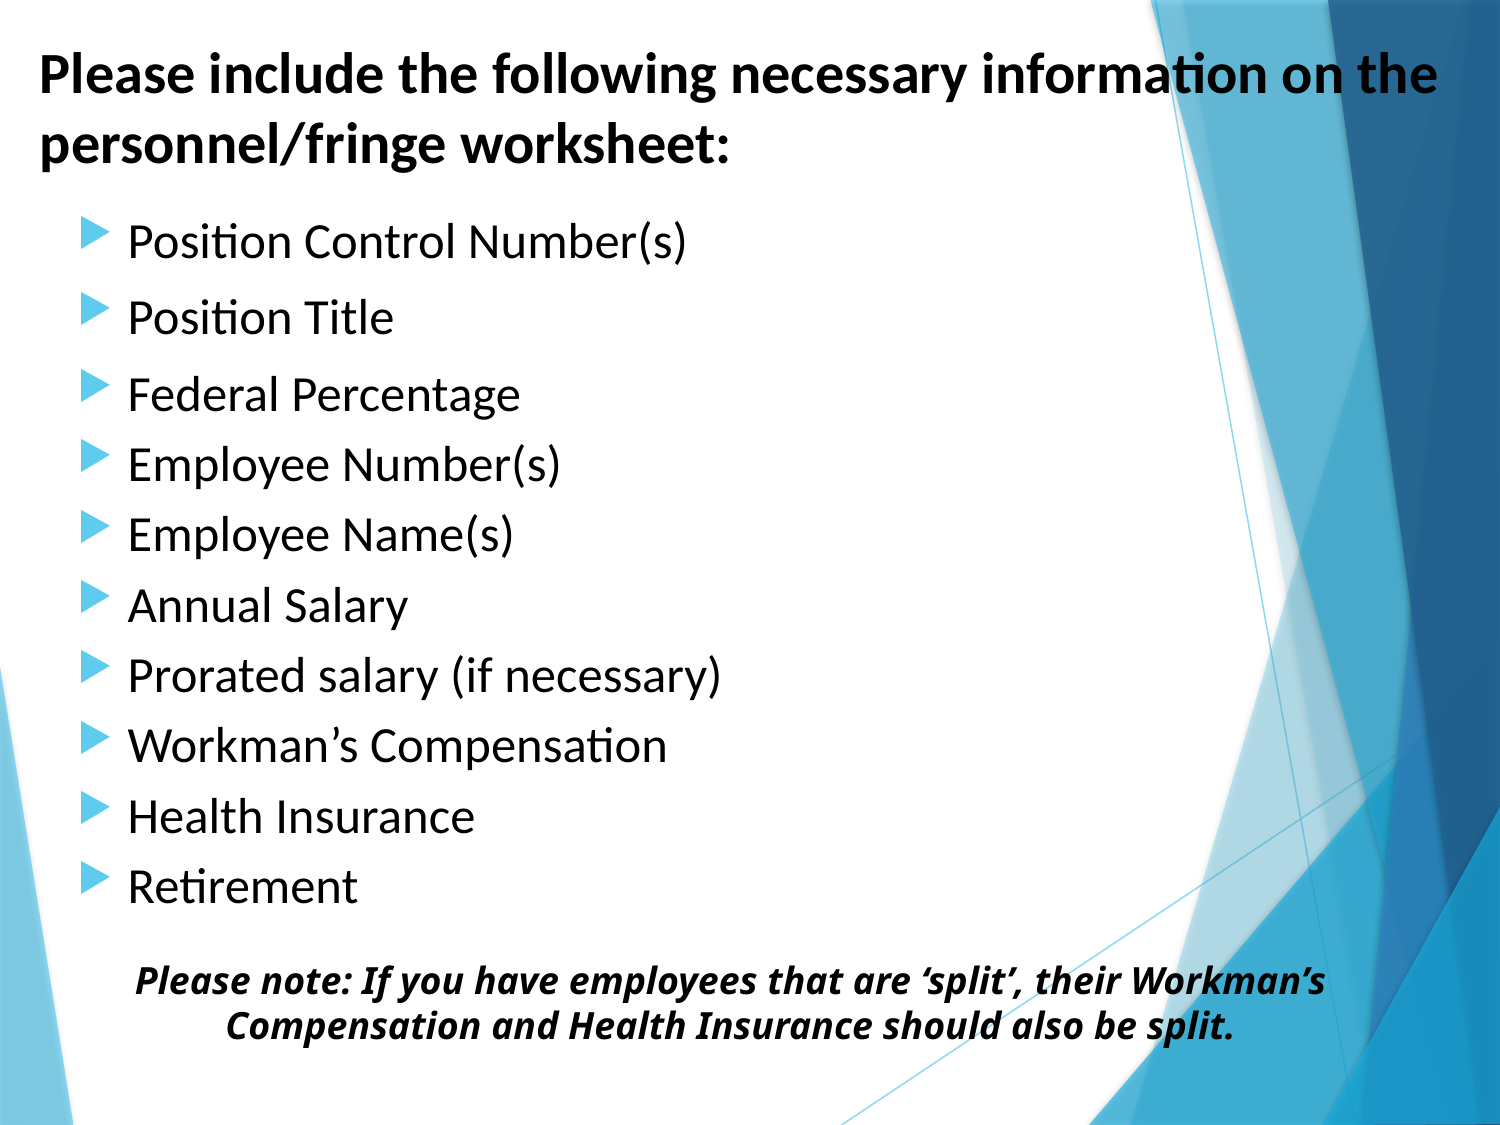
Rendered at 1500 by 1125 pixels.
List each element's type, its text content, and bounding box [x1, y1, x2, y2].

list Position Control Number(s) Position Title Federal Percentage Employee Number(s) Employee Name(s) Annual Salary Prorated salary (if necessary) Workman’s Compensation Health Insurance Retirement [62, 200, 1138, 925]
text_box Please note: If you have employees that are ‘split’, their Workman’s Compensation and Health Insurance should also be split. [24, 949, 1438, 1055]
title Please include the following necessary information on the personnel/fringe worksheet: [24, 27, 1475, 178]
